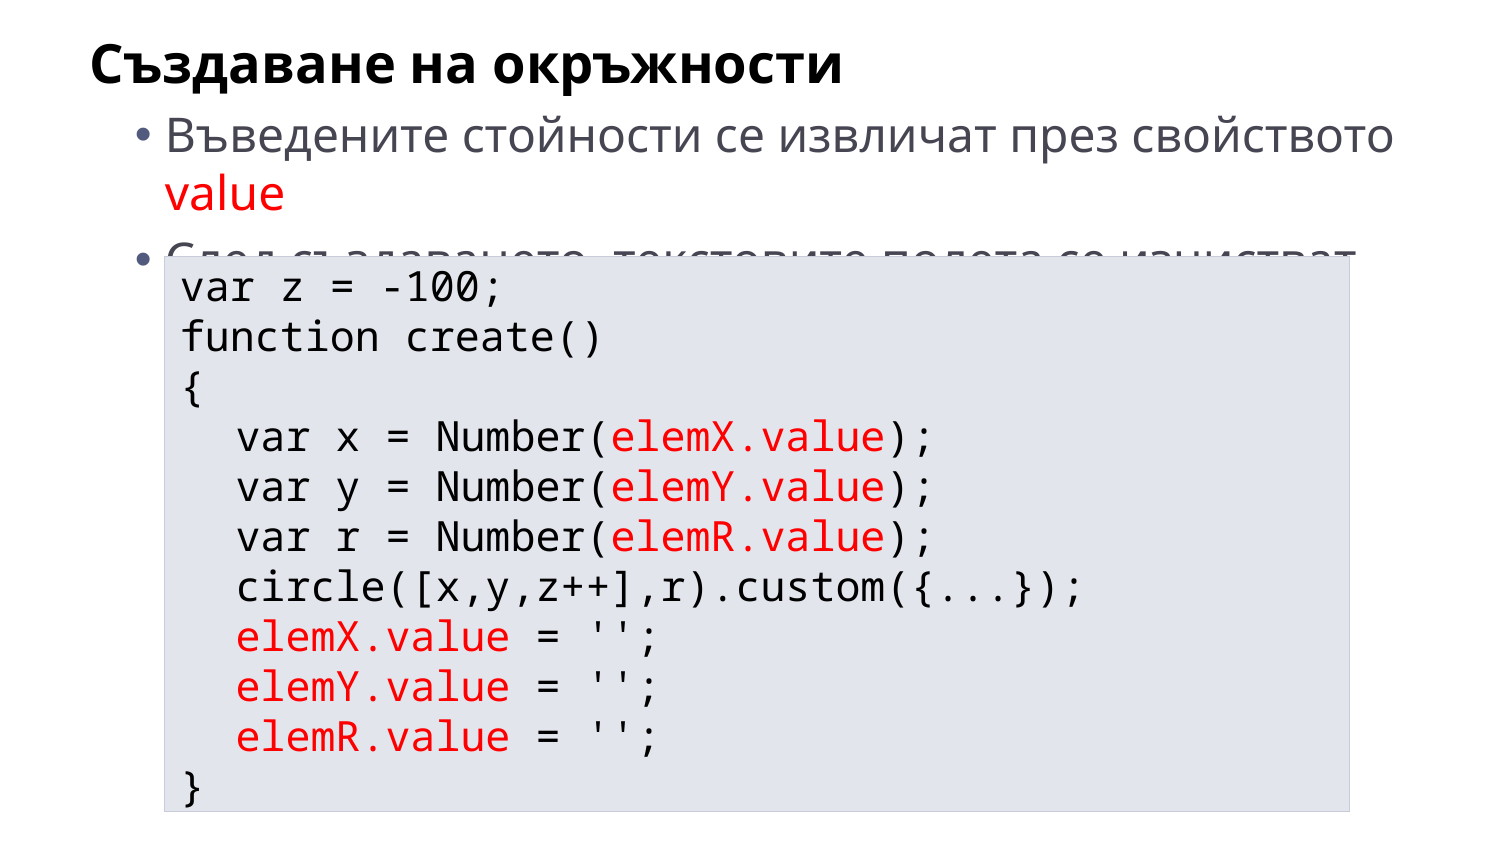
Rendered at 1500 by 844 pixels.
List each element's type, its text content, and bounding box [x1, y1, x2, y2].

list Създаване на окръжности Въведените стойности се извличат през свойството value След създаването, текстовите полета се изчистват [75, 21, 1475, 835]
text_box var z = -100; function create() { var x = Number(elemX.value); var y = Number(elemY.value); var r = Number(elemR.value); circle([x,y,z++],r).custom({...}); elemX.value = ''; elemY.value = ''; elemR.value = ''; } [164, 256, 1350, 812]
